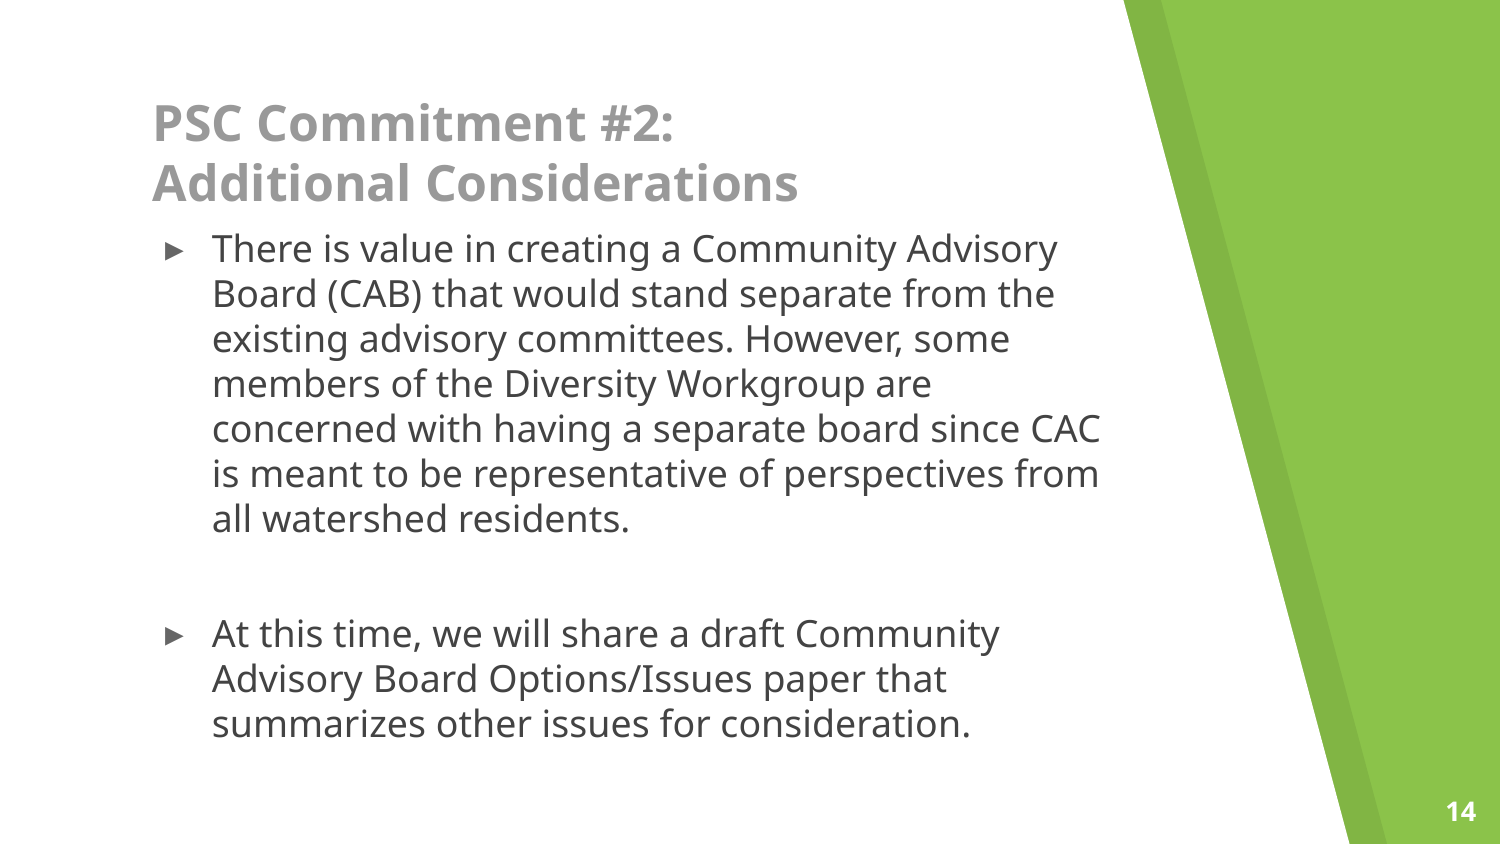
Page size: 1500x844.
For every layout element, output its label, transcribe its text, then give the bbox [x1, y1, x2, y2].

slide_number 14 [1401, 779, 1492, 844]
list There is value in creating a Community Advisory Board (CAB) that would stand separate from the existing advisory committees. However, some members of the Diversity Workgroup are concerned with having a separate board since CAC is meant to be representative of perspectives from all watershed residents. At this time, we will share a draft Community Advisory Board Options/Issues paper that summarizes other issues for consideration. [150, 209, 1127, 780]
title PSC Commitment #2: Additional Considerations [137, 68, 1094, 227]
